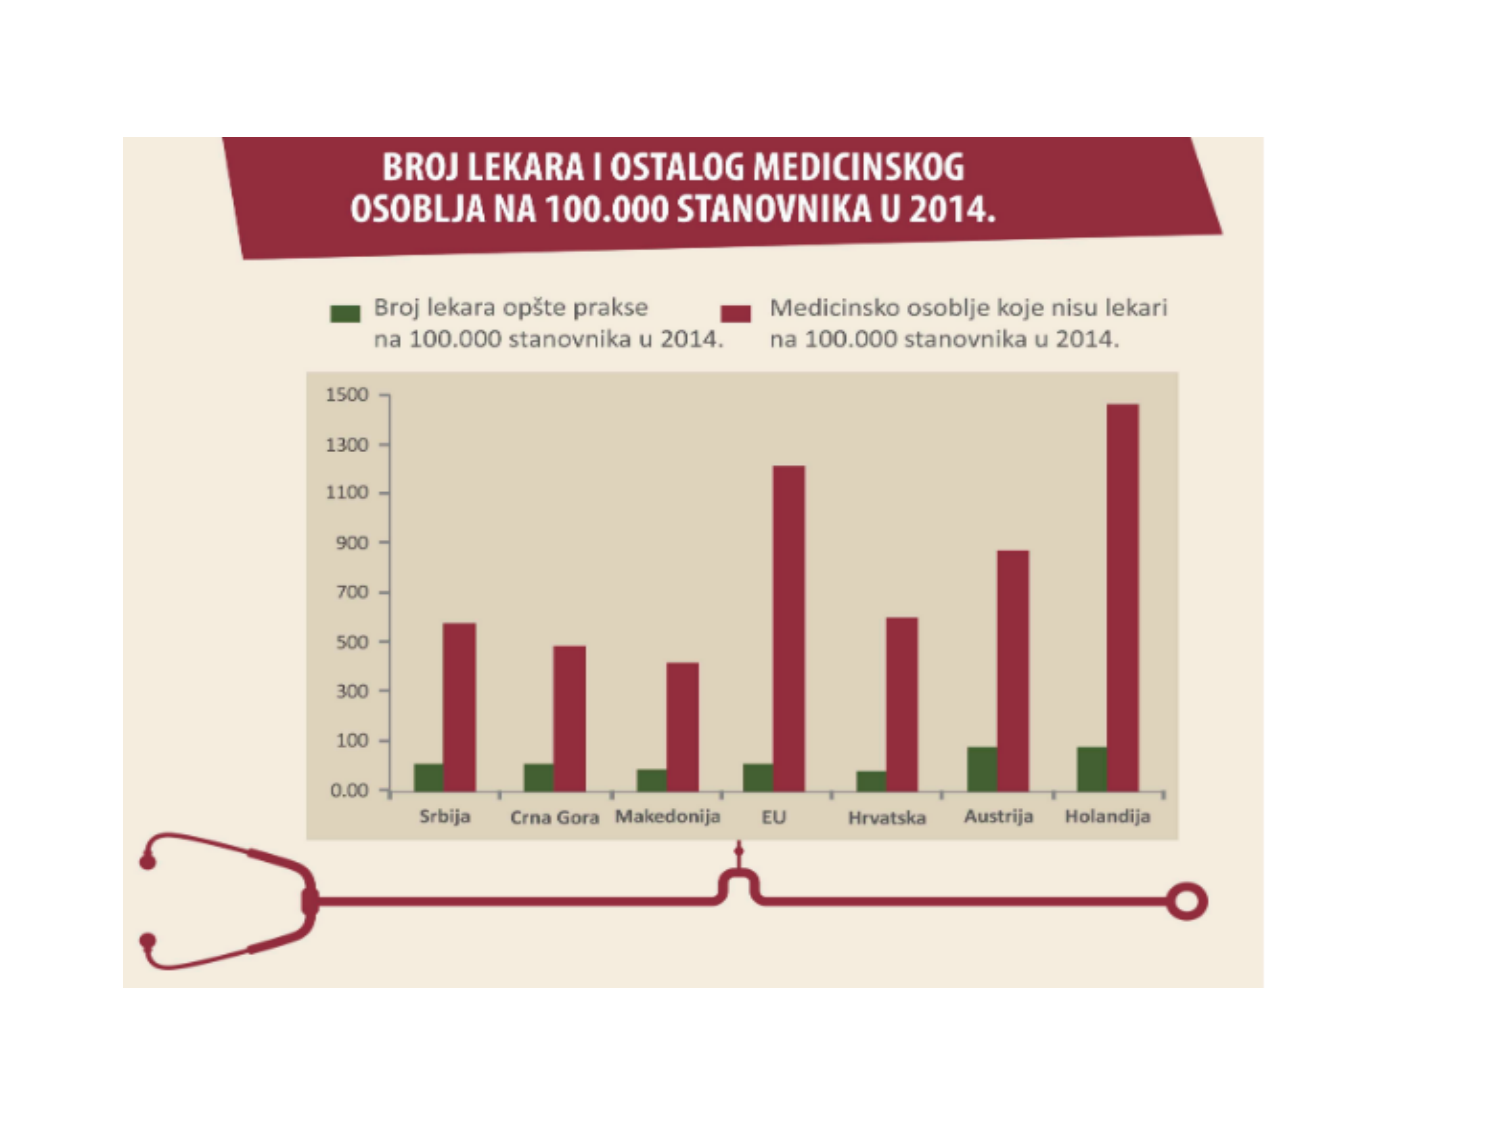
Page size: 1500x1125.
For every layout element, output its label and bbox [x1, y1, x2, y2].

picture [123, 136, 1270, 988]
